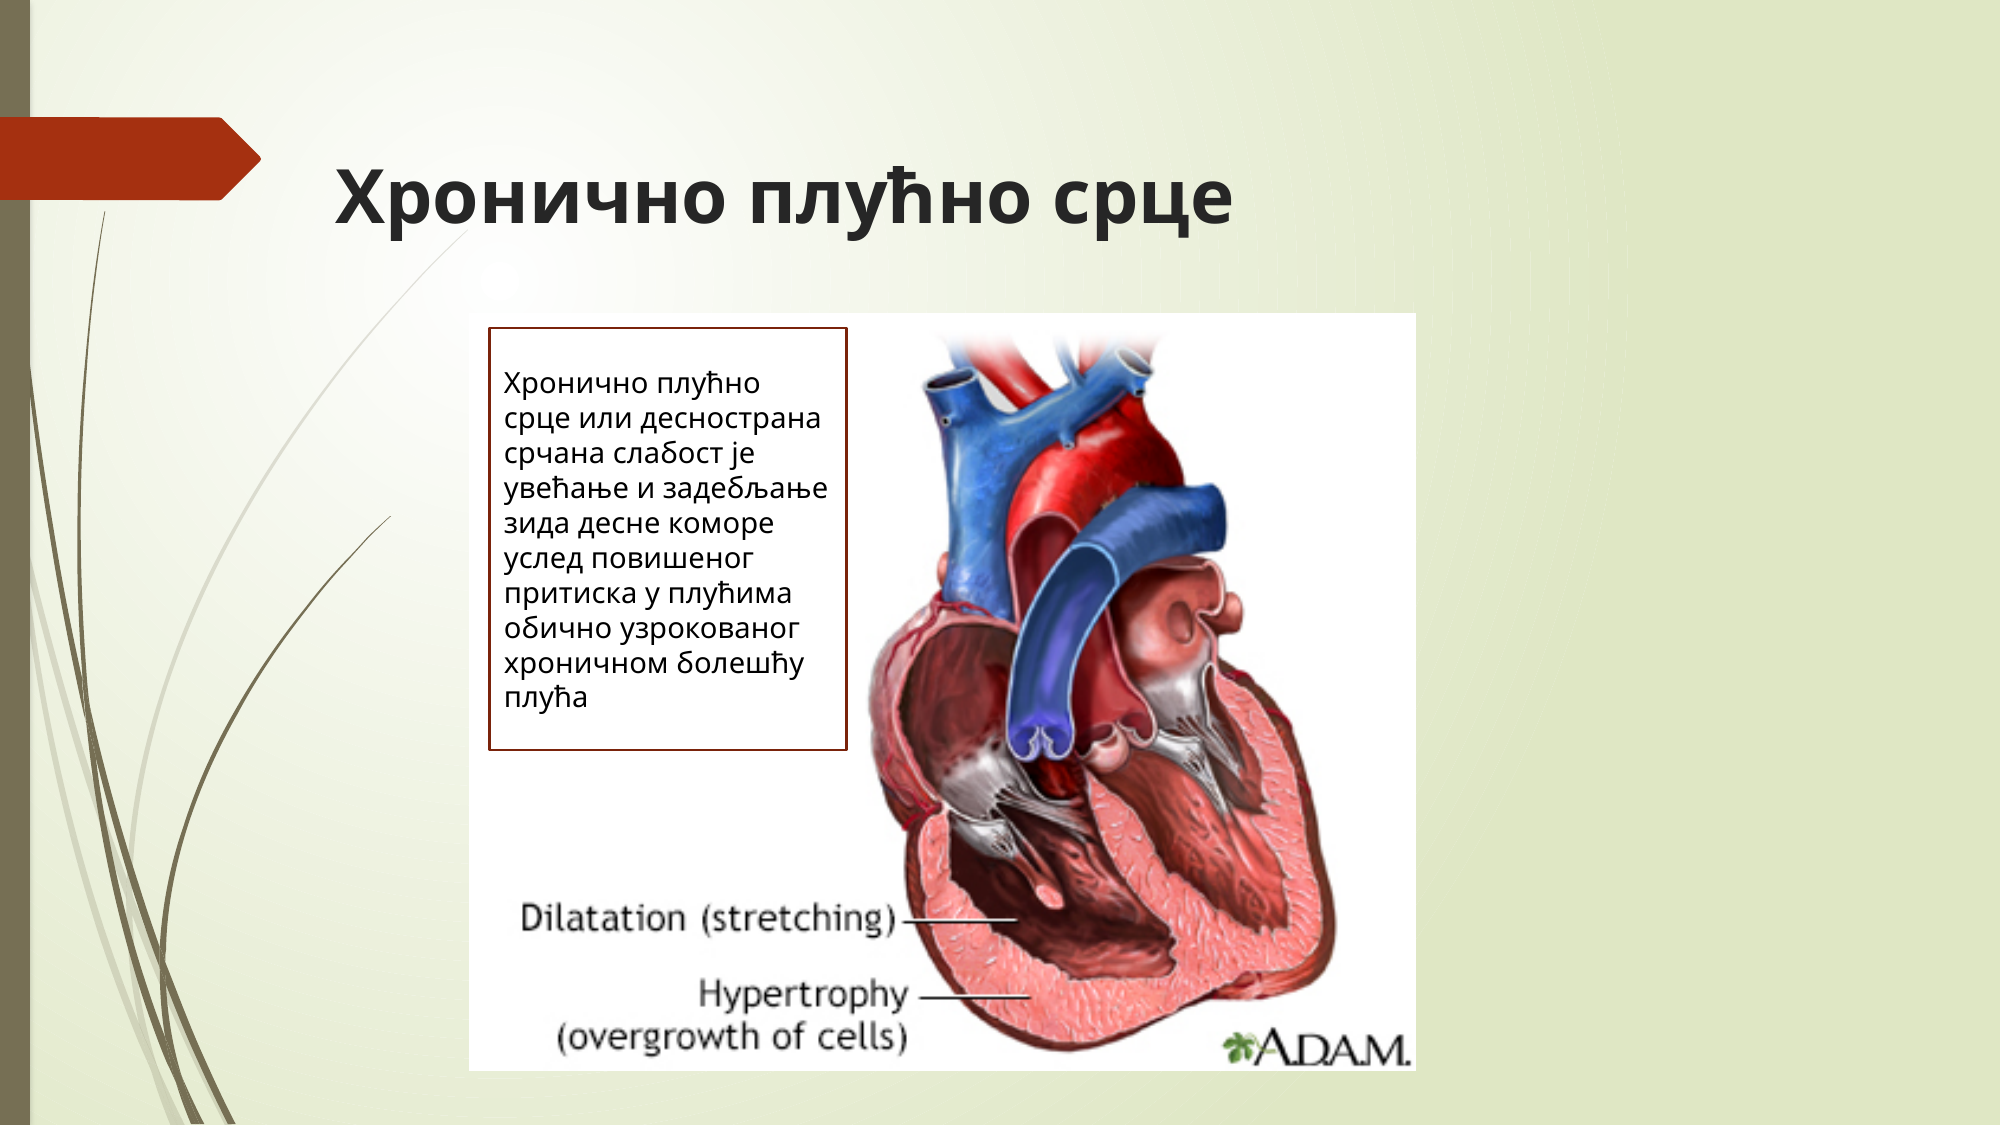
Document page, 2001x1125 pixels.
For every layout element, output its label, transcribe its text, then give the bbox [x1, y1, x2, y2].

title Хронично плућно срце [320, 140, 1671, 329]
picture [469, 313, 1417, 1071]
